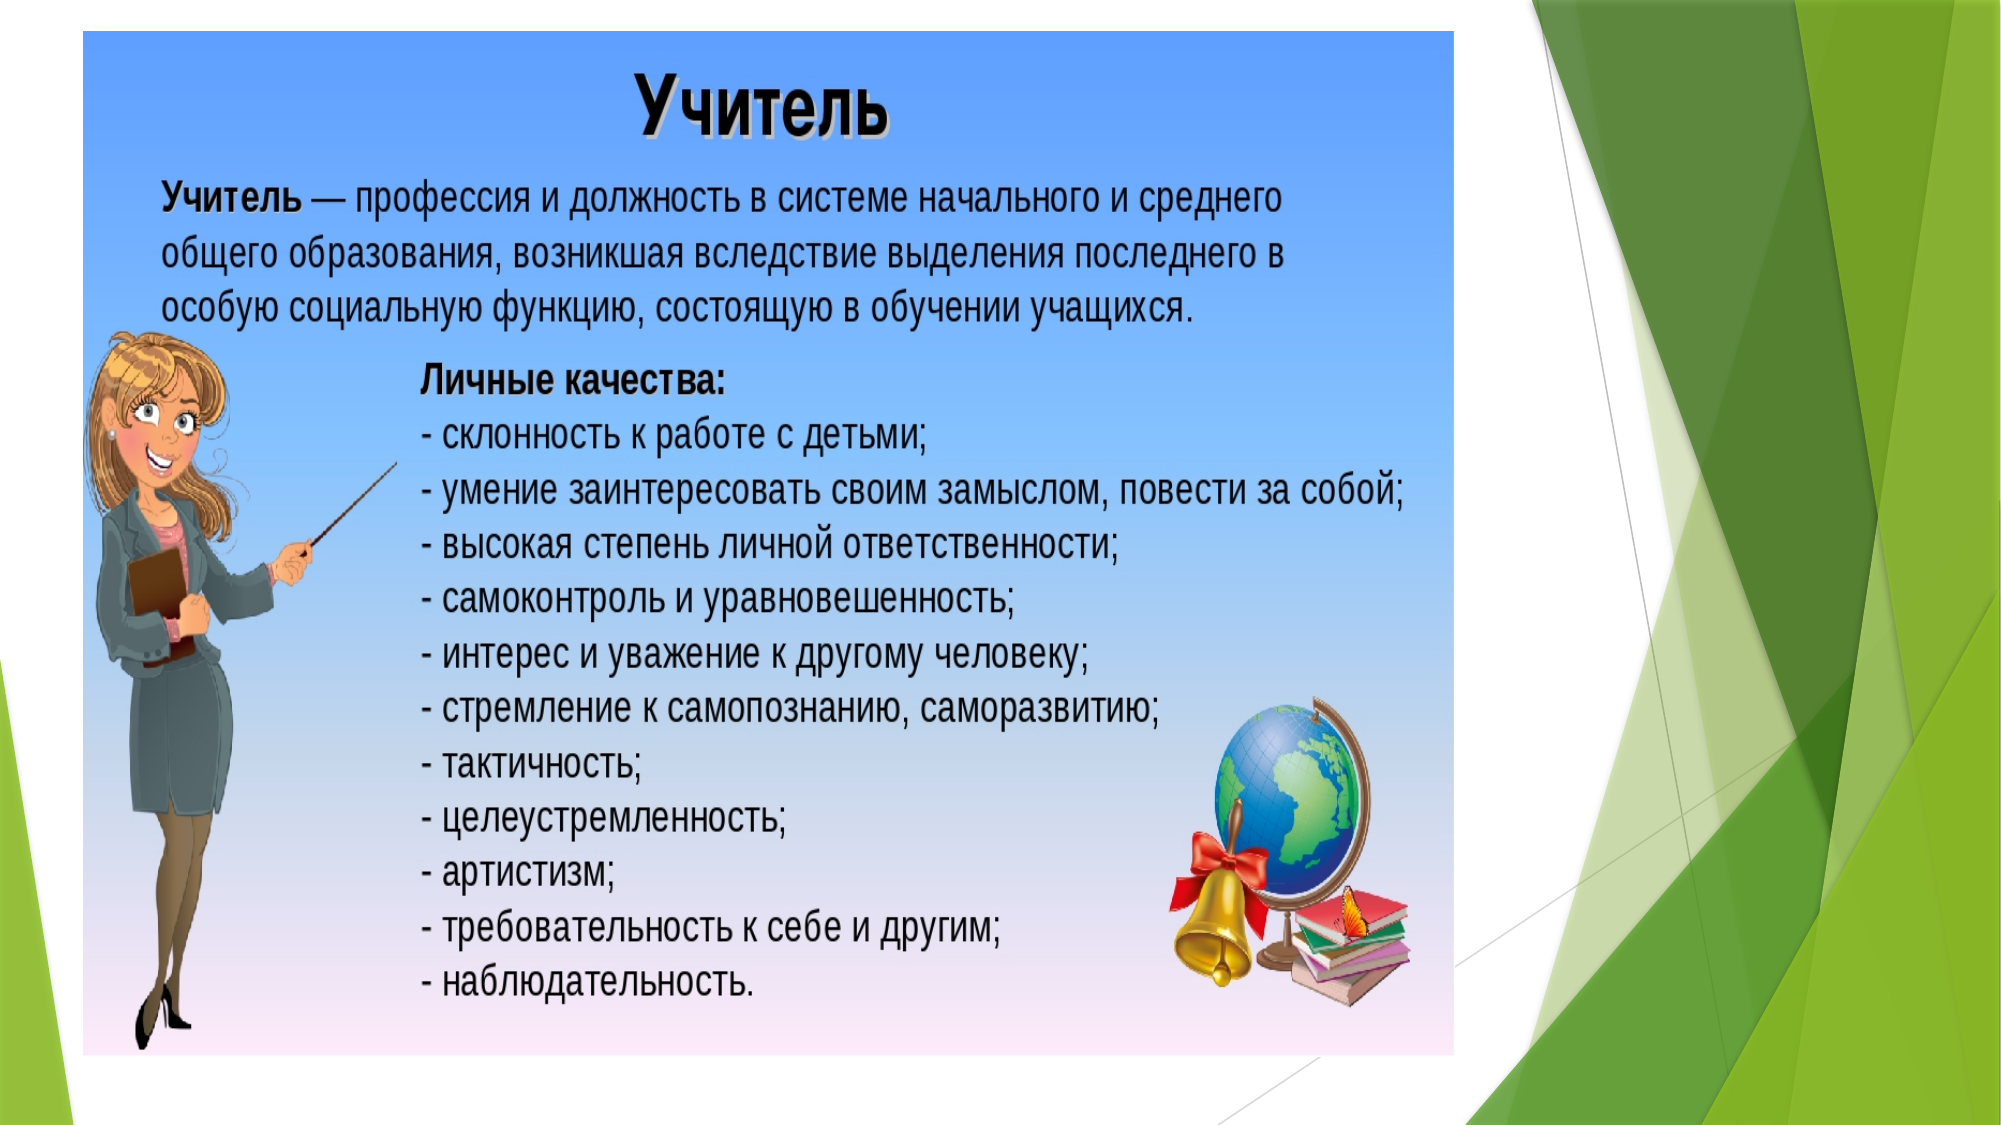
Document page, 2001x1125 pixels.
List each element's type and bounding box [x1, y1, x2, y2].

picture [82, 31, 1456, 1058]
